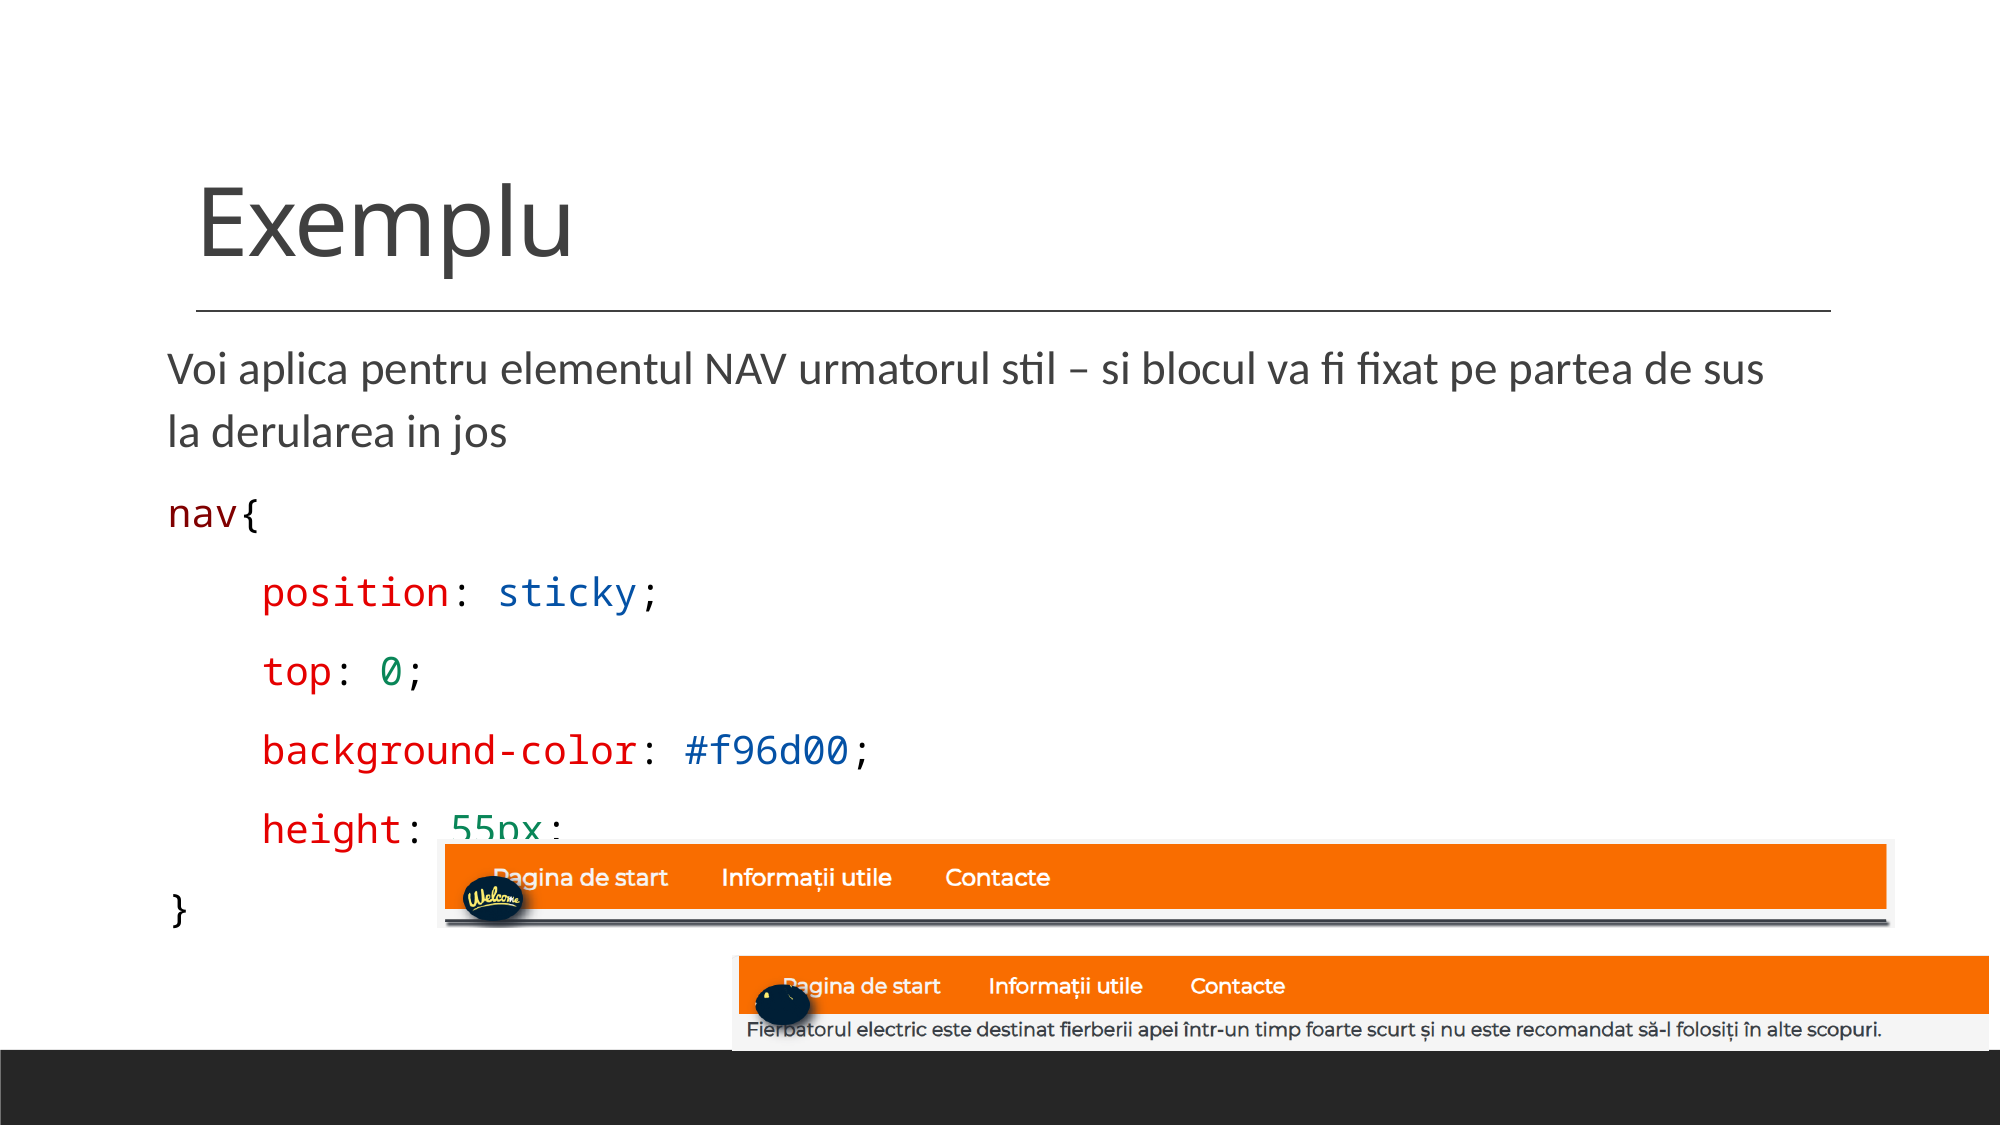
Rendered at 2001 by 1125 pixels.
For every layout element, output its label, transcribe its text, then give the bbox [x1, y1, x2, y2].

list Voi aplica pentru elementul NAV urmatorul stil – si blocul va fi fixat pe partea de sus la derularea in jos nav{ position: sticky; top: 0; background-color: #f96d00; height: 55px; } [153, 324, 1804, 942]
picture [731, 954, 1989, 1052]
picture [436, 839, 1896, 929]
title Exemplu [180, 47, 1830, 285]
